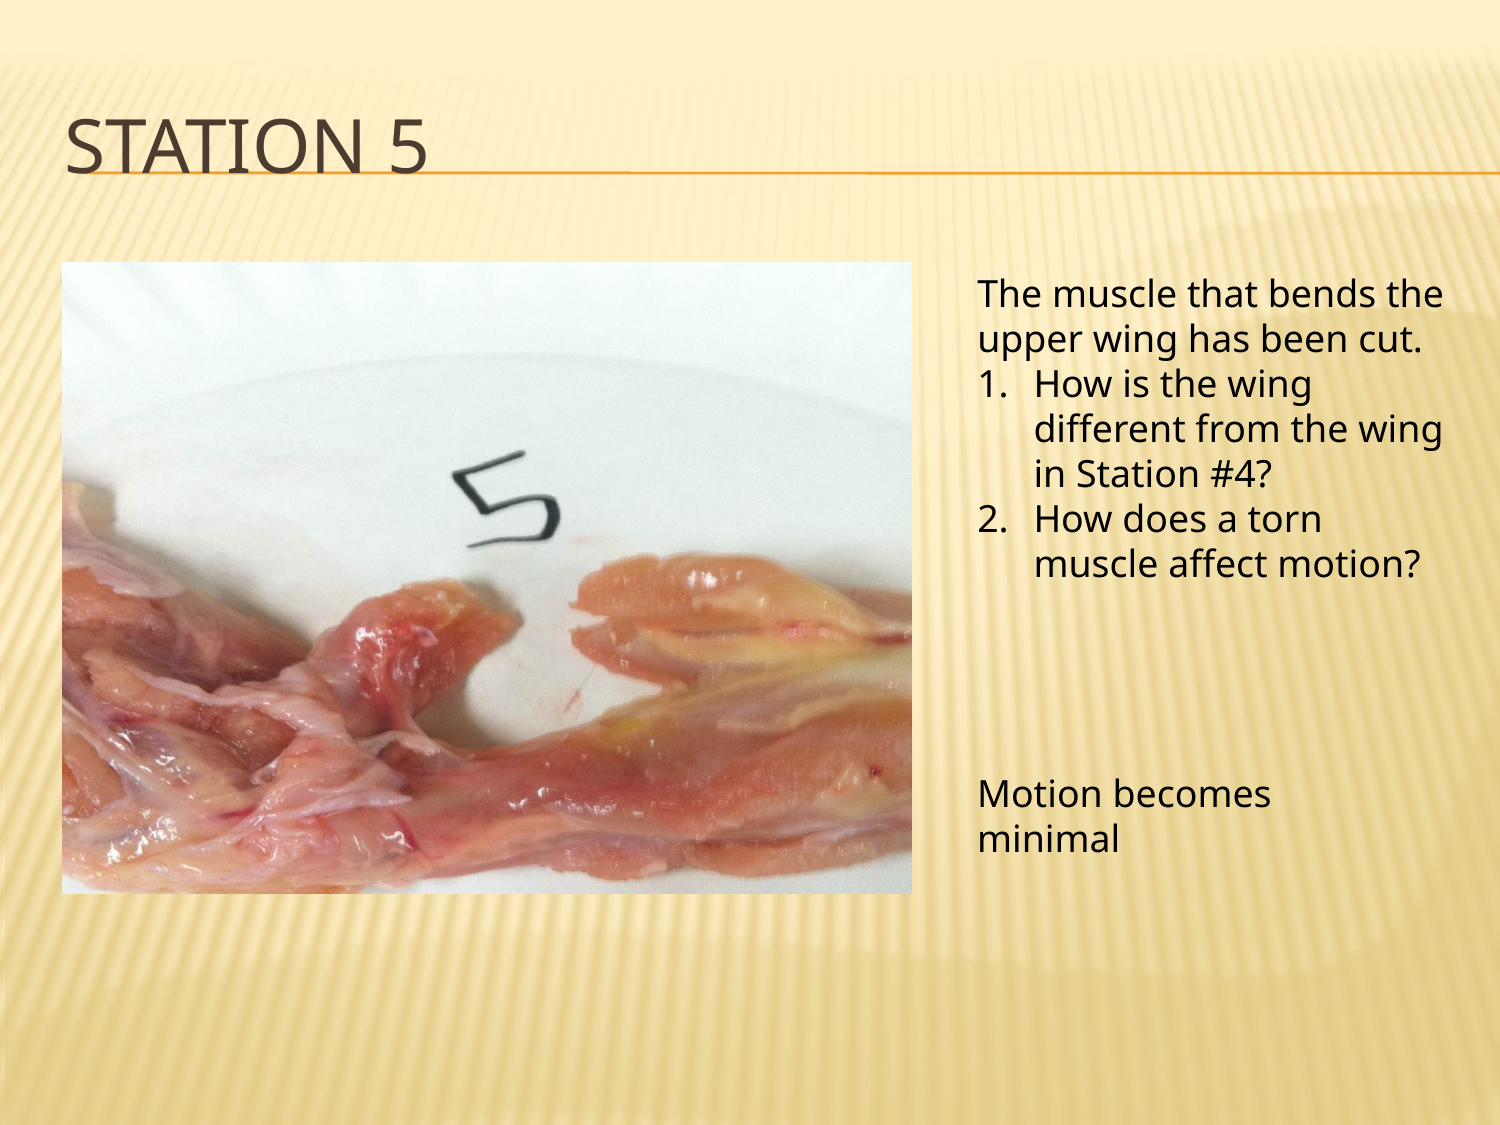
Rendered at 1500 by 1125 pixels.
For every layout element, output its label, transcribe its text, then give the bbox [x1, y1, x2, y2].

text_box The muscle that bends the upper wing has been cut. How is the wing different from the wing in Station #4? How does a torn muscle affect motion? [962, 262, 1463, 593]
title Station 5 [50, 75, 1475, 213]
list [62, 262, 912, 895]
text_box Motion becomes minimal [962, 762, 1425, 868]
